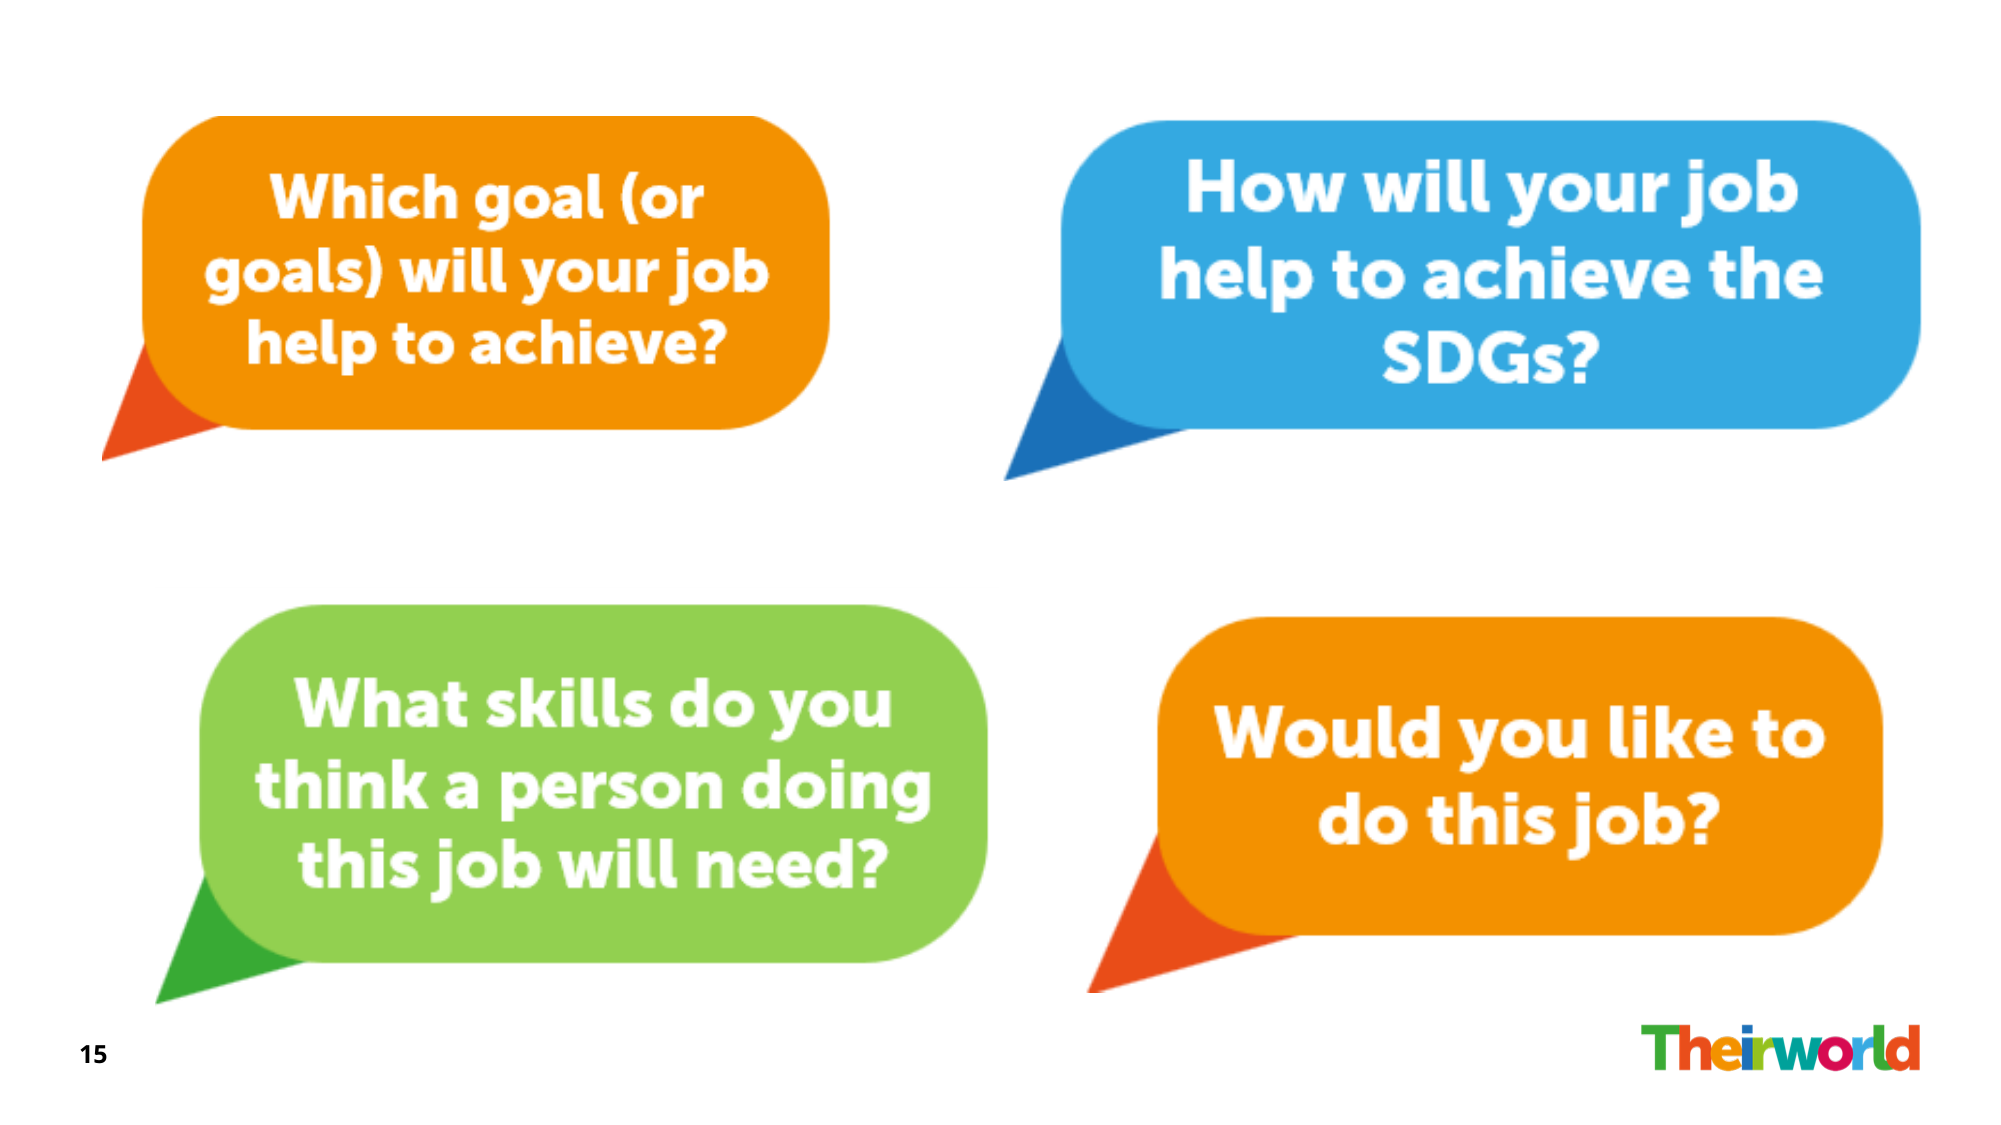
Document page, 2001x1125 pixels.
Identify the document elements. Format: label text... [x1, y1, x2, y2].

slide_number 15 [79, 1023, 155, 1073]
picture [155, 586, 999, 1073]
picture [1633, 1014, 1928, 1082]
picture [102, 116, 836, 471]
picture [998, 96, 1933, 481]
picture [1074, 613, 1898, 993]
